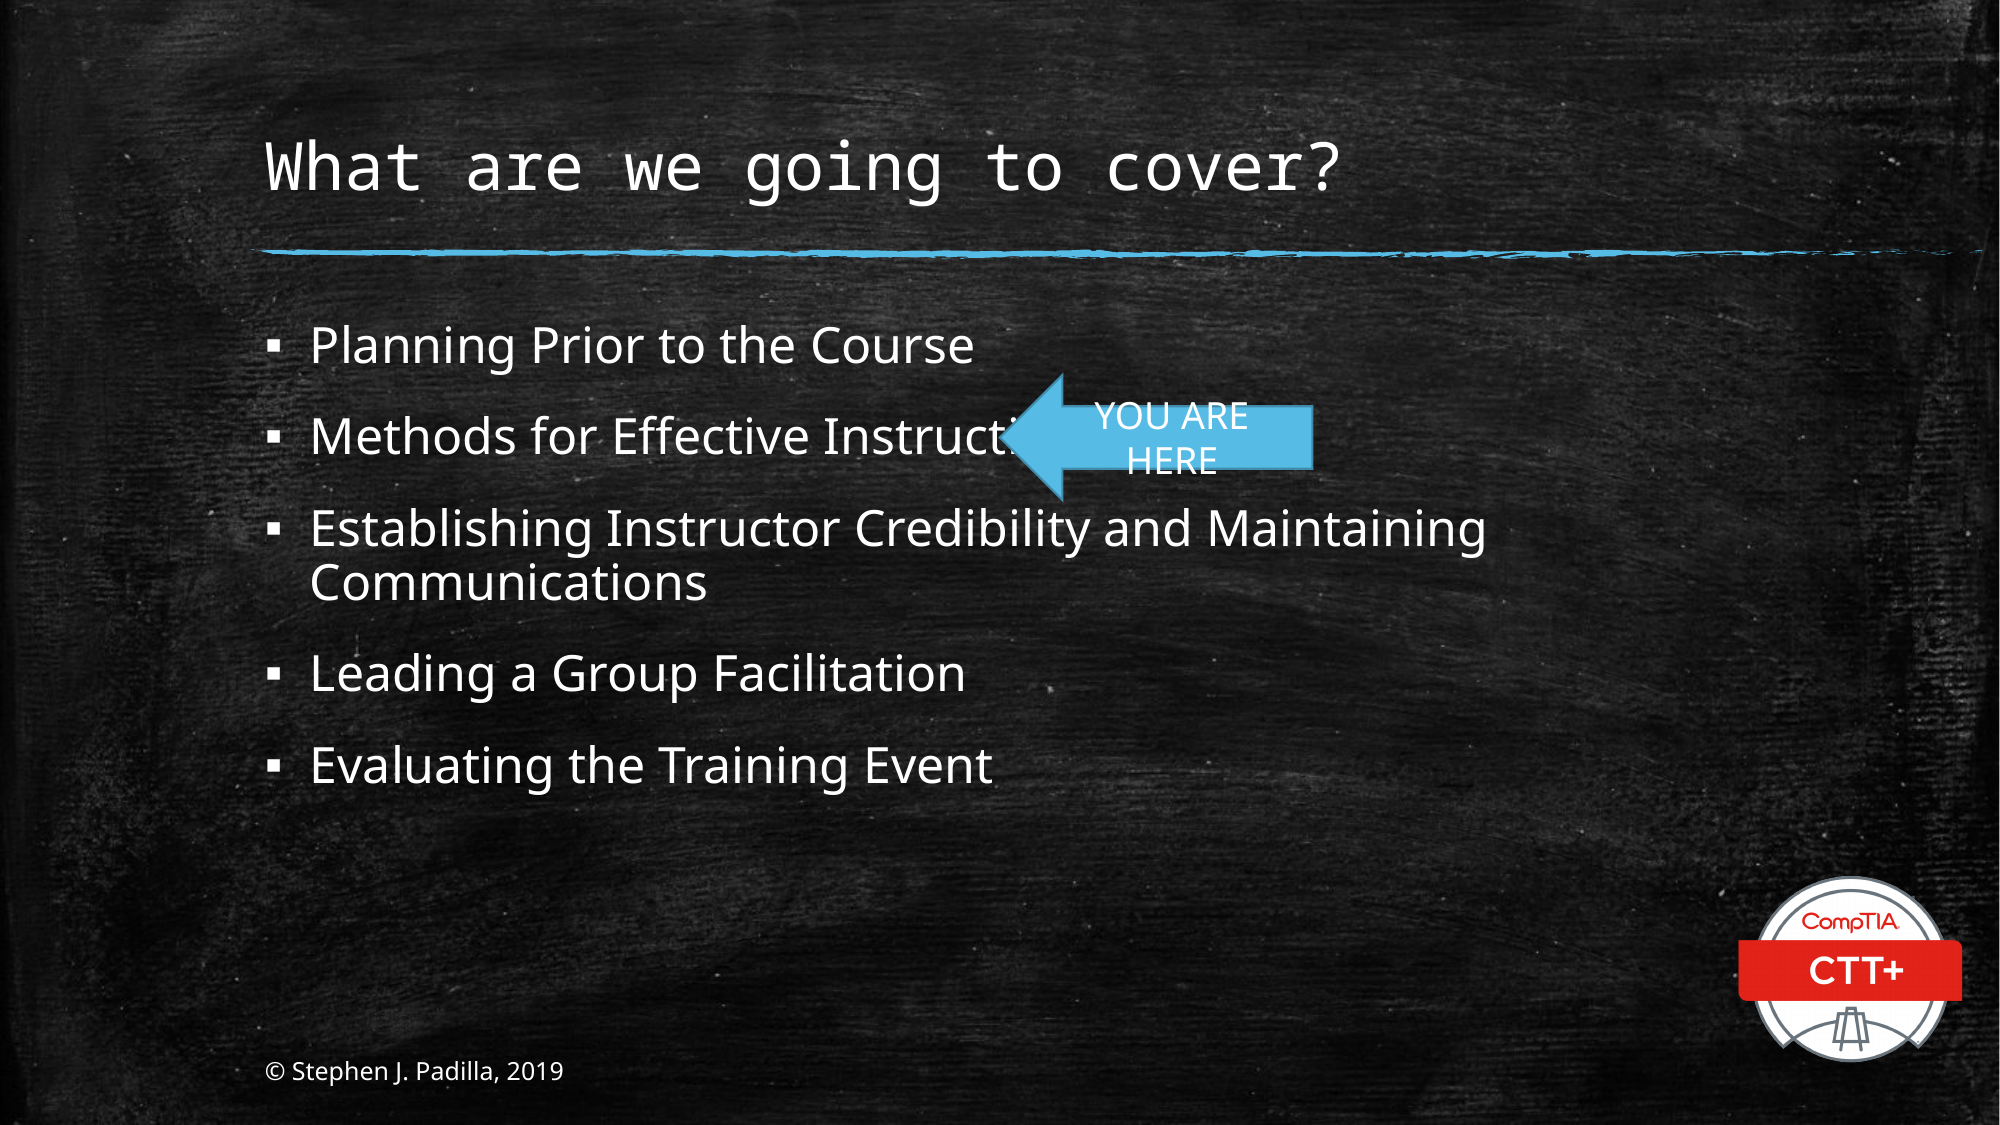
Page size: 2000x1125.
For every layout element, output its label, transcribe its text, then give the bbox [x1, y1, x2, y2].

list Planning Prior to the Course Methods for Effective Instruction Establishing Instructor Credibility and Maintaining Communications Leading a Group Facilitation Evaluating the Training Event [249, 312, 1750, 1013]
footer © Stephen J. Padilla, 2019 [249, 1050, 1288, 1096]
title What are we going to cover? [249, 45, 1750, 213]
picture [1699, 824, 2000, 1125]
text_box YOU ARE HERE [998, 372, 1314, 503]
